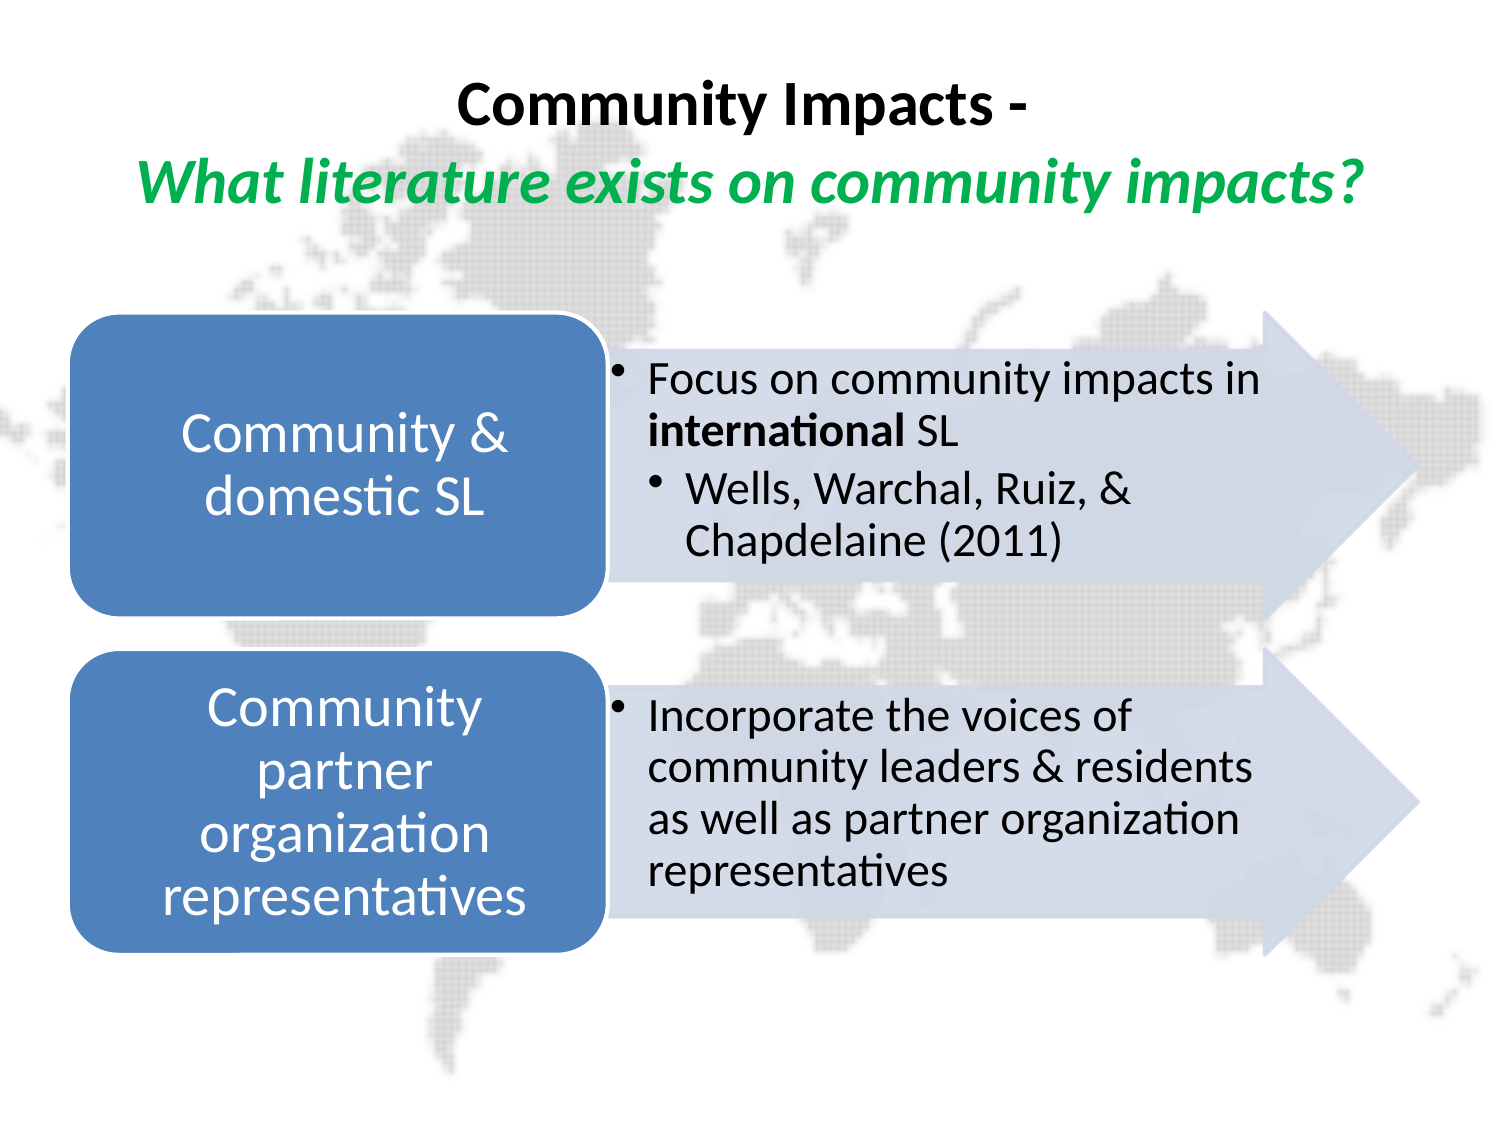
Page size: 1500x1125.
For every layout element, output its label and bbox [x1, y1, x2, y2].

picture [0, 0, 1500, 1125]
list [67, 312, 1418, 956]
